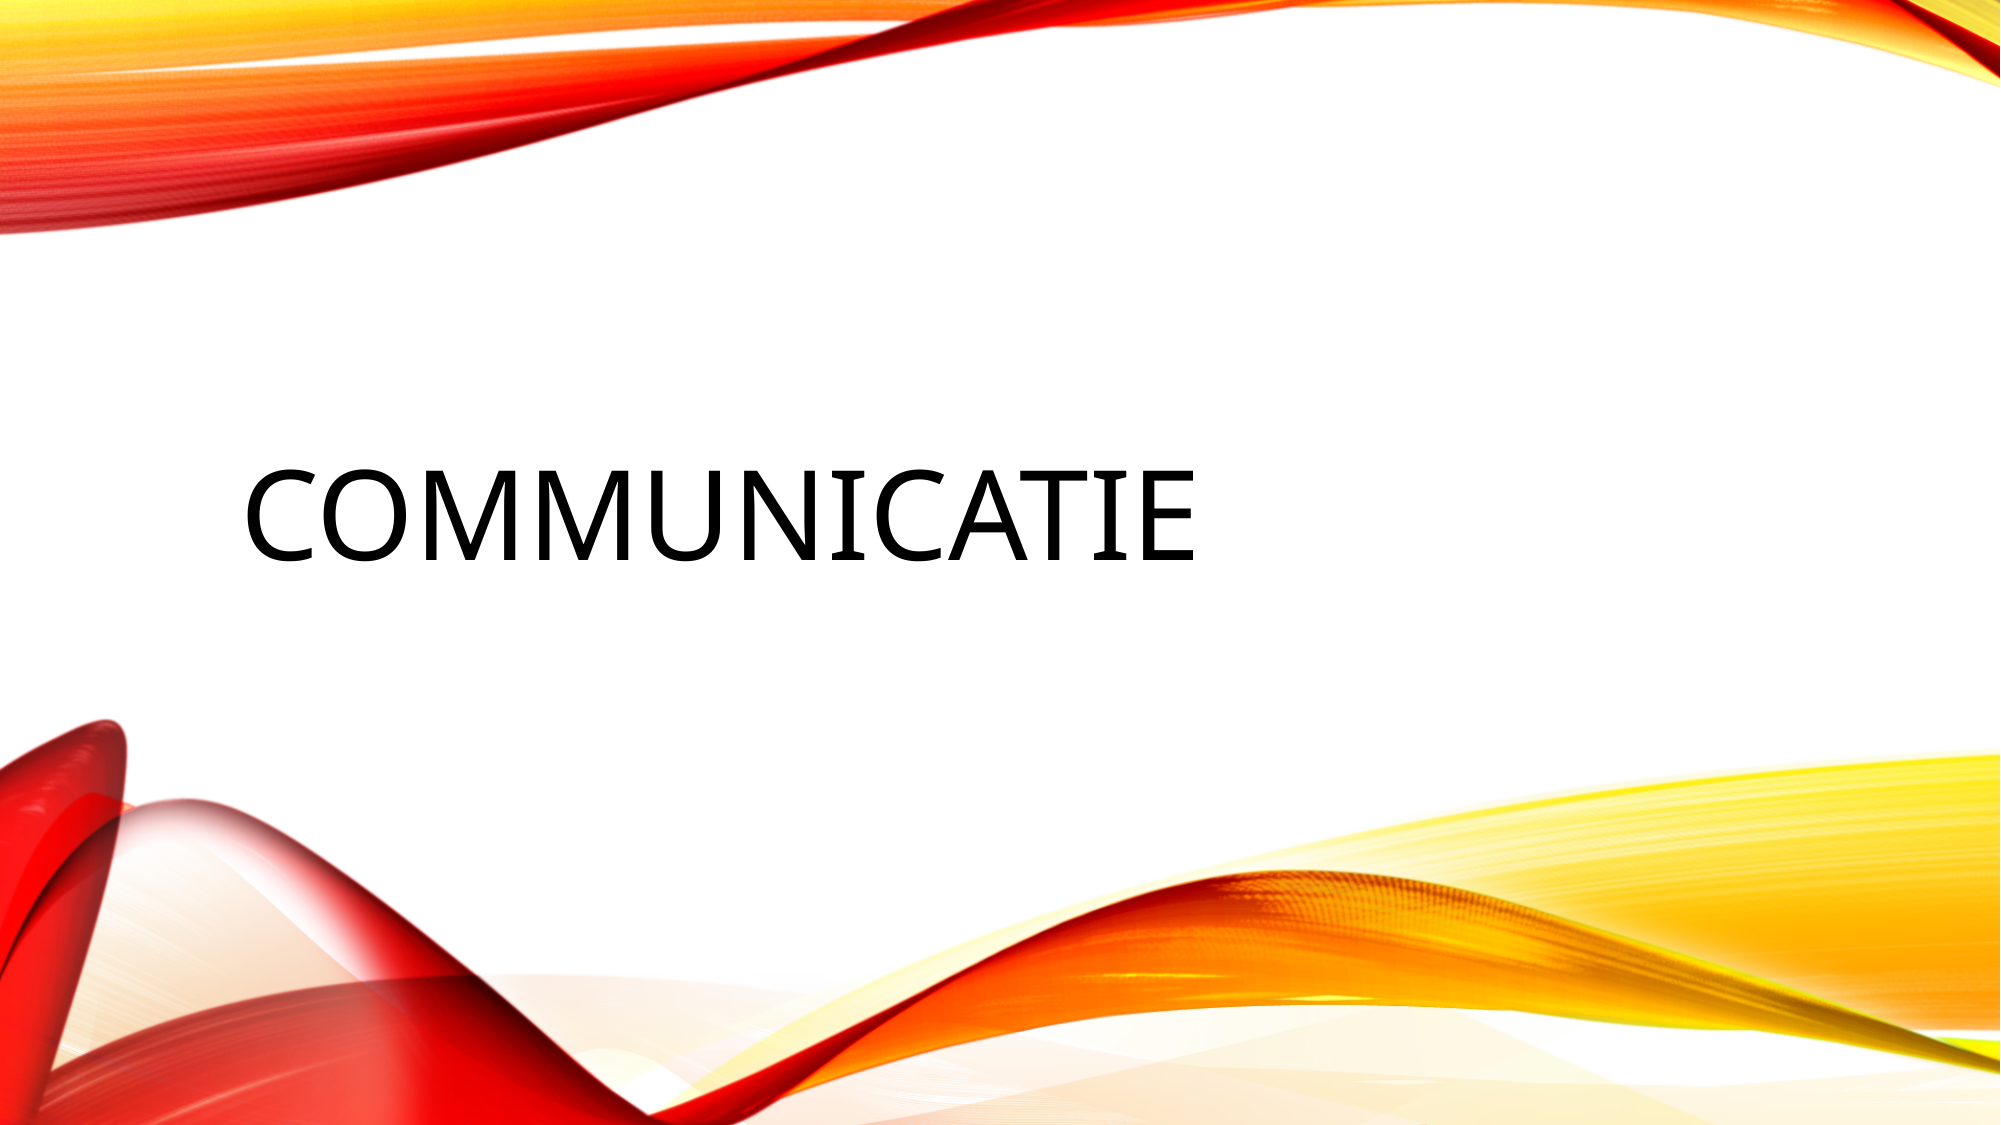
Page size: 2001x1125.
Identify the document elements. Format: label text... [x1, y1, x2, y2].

picture [0, 0, 2000, 237]
title Communicatie [225, 295, 1775, 596]
picture [0, 717, 2000, 1125]
